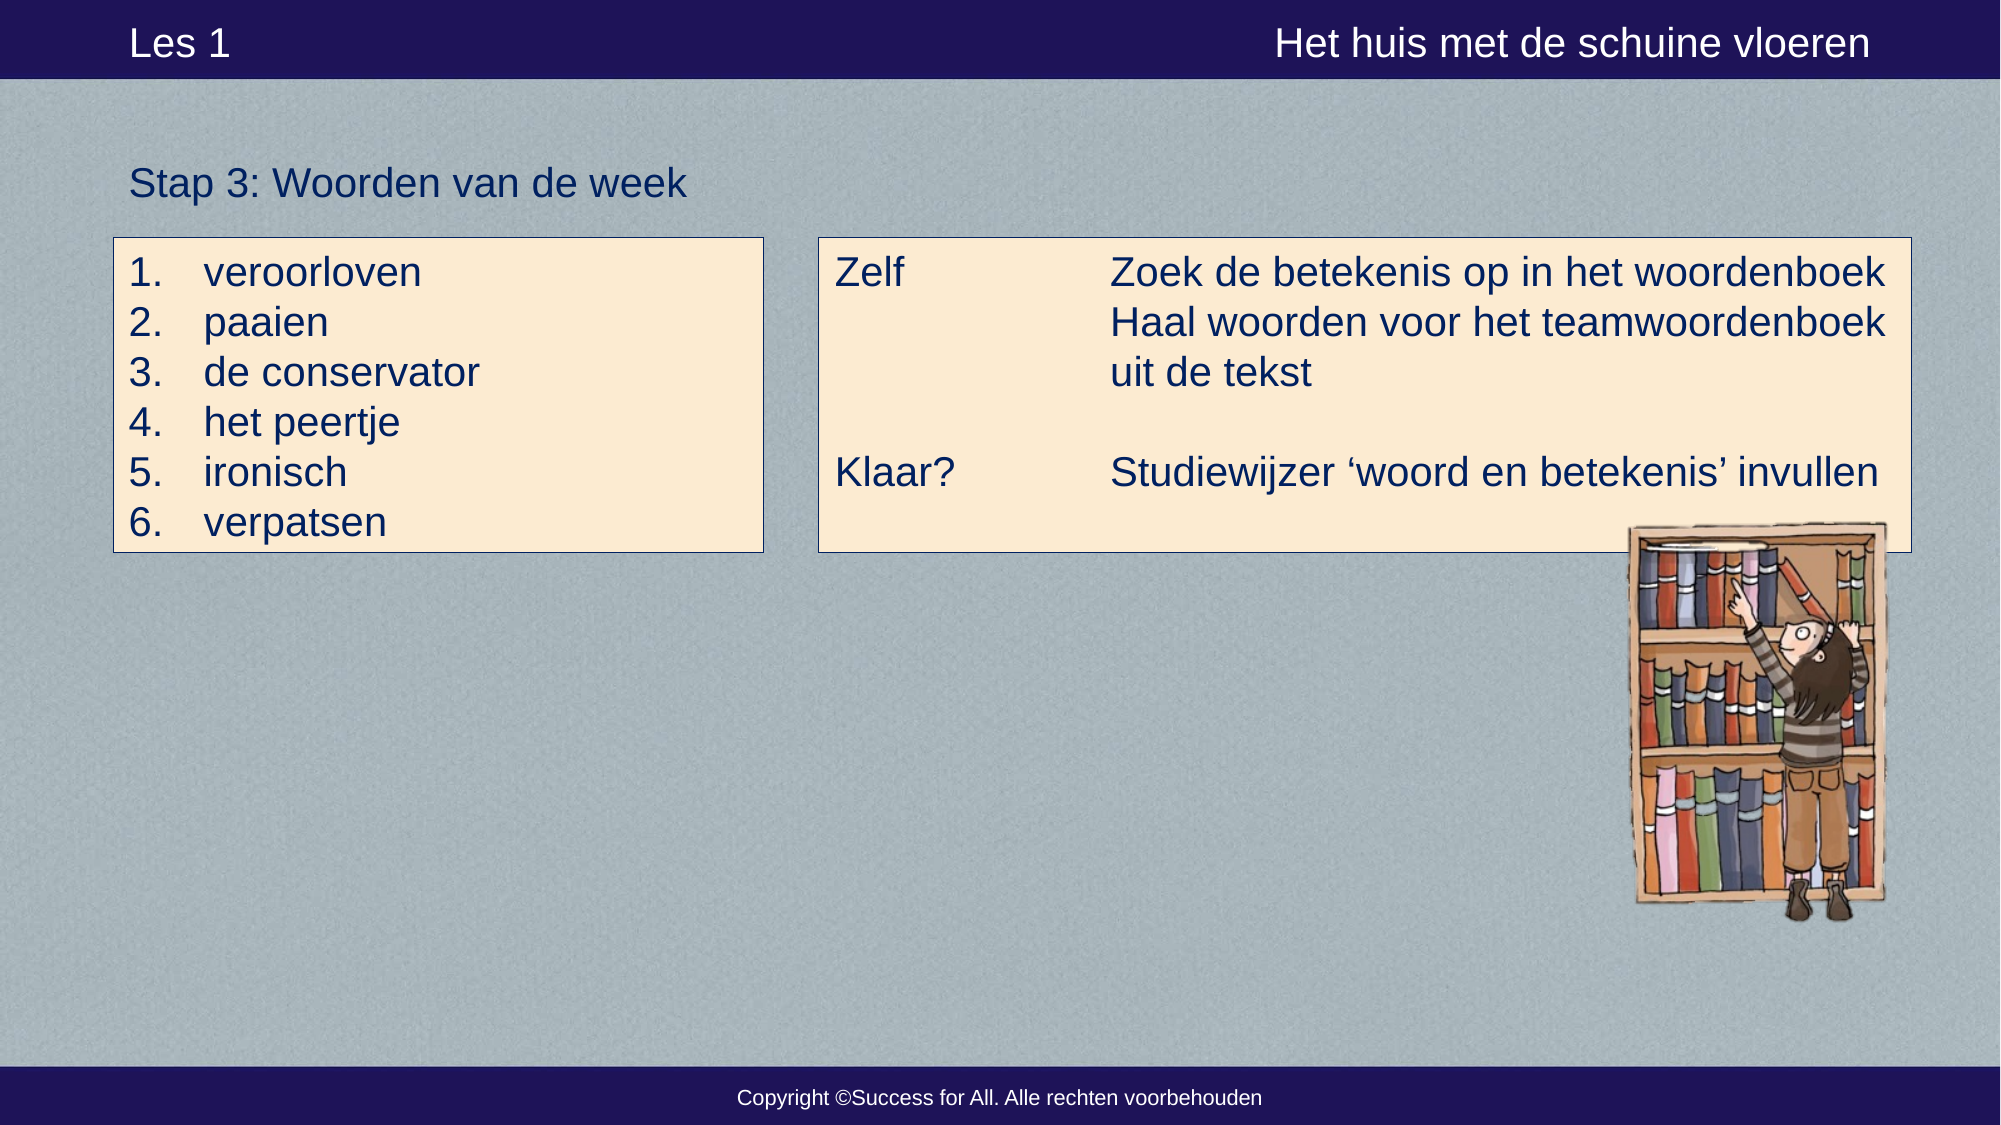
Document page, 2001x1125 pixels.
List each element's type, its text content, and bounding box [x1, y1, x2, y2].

text_box Copyright ©Success for All. Alle rechten voorbehouden [0, 1076, 2000, 1125]
text_box Stap 3: Woorden van de week [113, 148, 1635, 214]
text_box Zelf Zoek de betekenis op in het woordenboek Haal woorden voor het teamwoordenboek uit de tekst Klaar? Studiewijzer ‘woord en betekenis’ invullen [818, 237, 1912, 553]
text_box veroorloven paaien de conservator het peertje ironisch verpatsen [113, 237, 764, 553]
text_box Les 1 [114, 8, 354, 73]
picture [0, 0, 2001, 1125]
text_box Het huis met de schuine vloeren [999, 8, 1886, 73]
